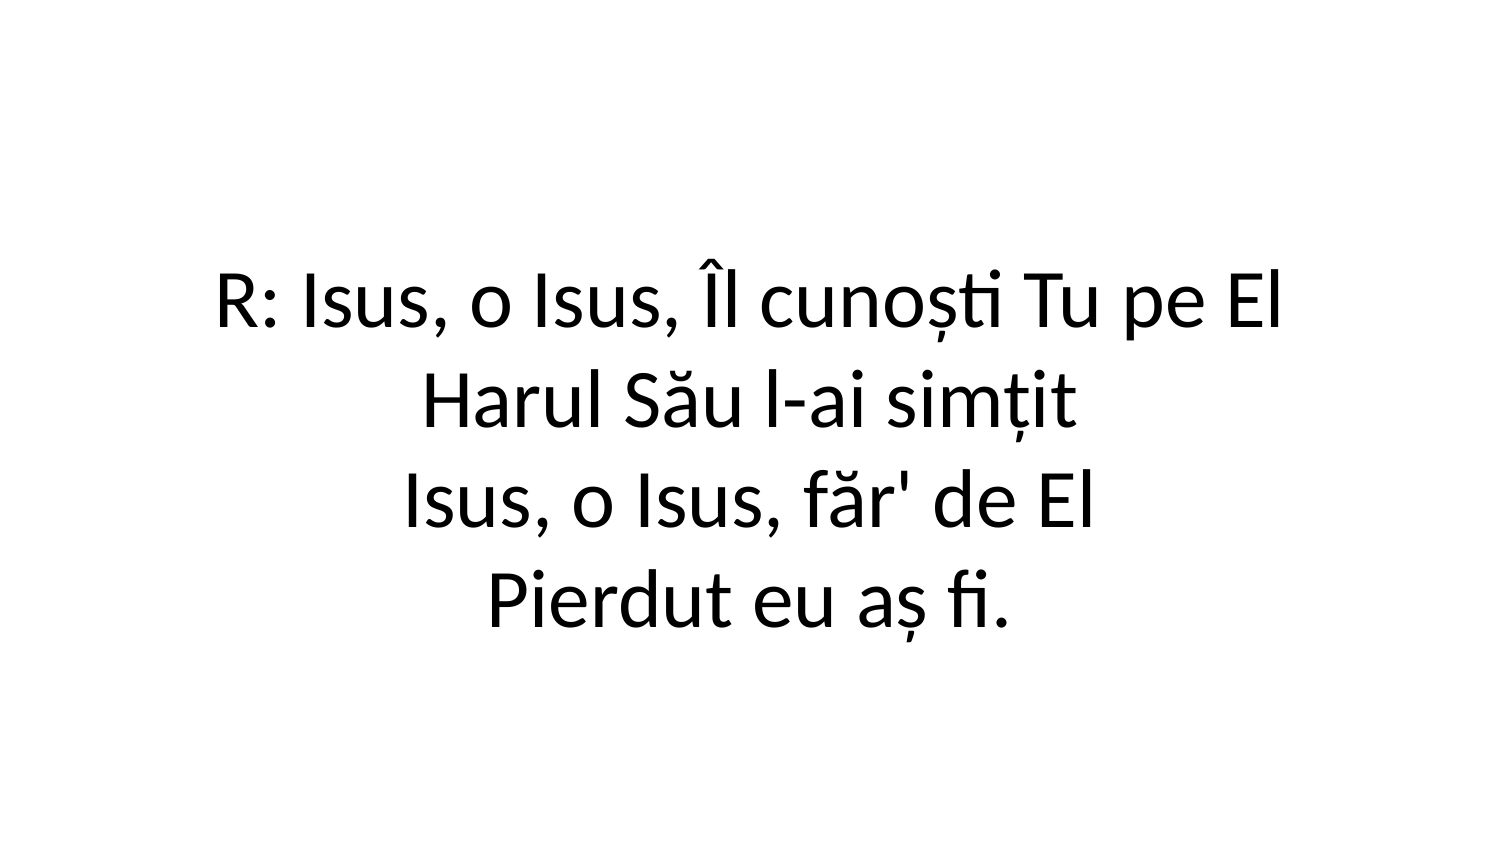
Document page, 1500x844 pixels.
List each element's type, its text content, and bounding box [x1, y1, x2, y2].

text_box R: Isus, o Isus, Îl cunoști Tu pe El Harul Său l-ai simțit Isus, o Isus, făr' de El Pierdut eu aș fi. [199, 192, 1301, 652]
